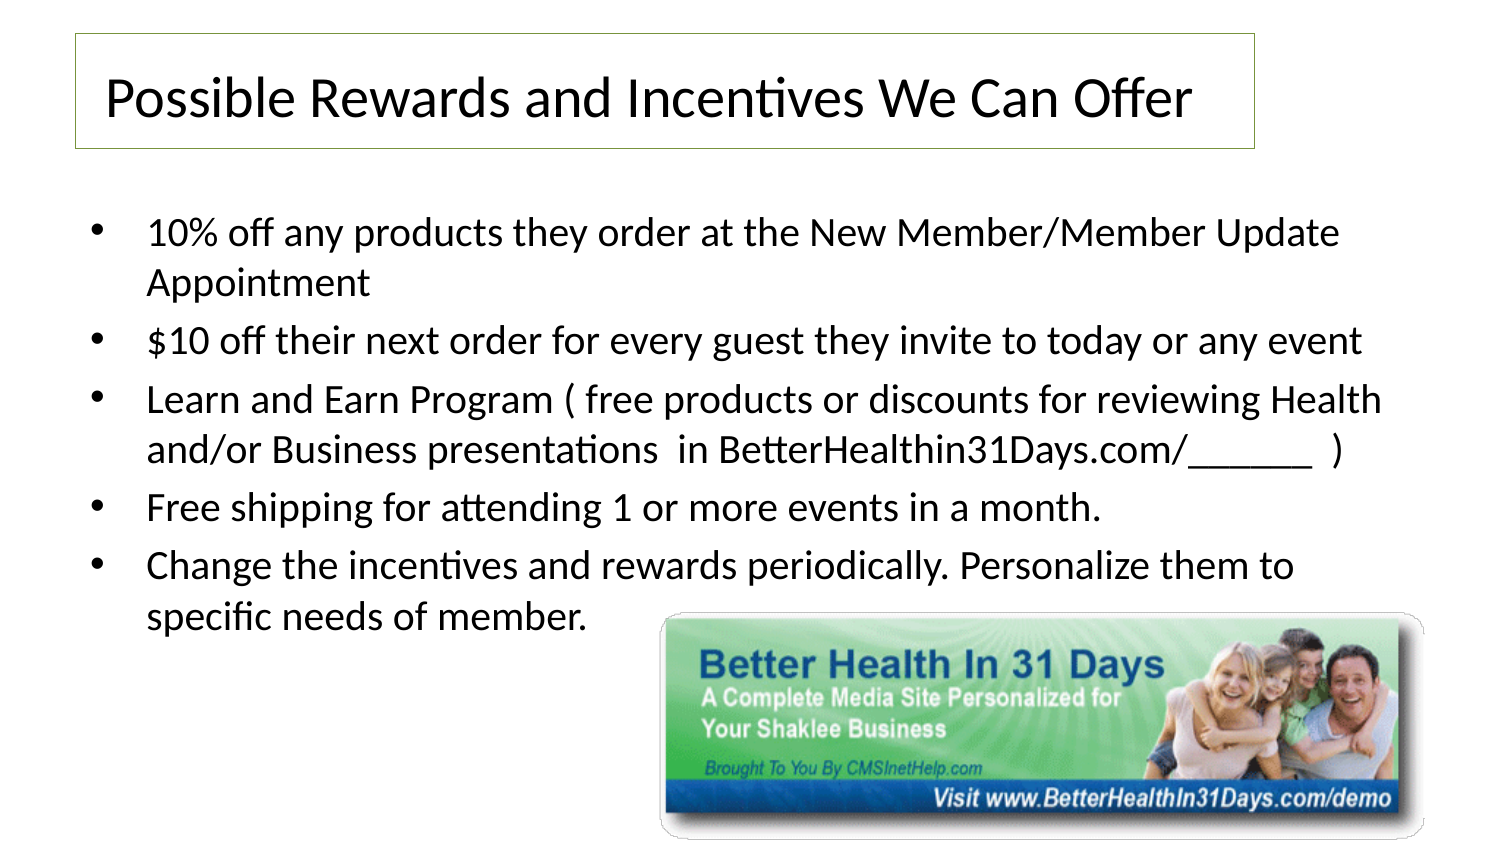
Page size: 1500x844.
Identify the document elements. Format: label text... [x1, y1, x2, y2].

picture [649, 593, 1426, 844]
list 10% off any products they order at the New Member/Member Update Appointment $10 off their next order for every guest they invite to today or any event Learn and Earn Program ( free products or discounts for reviewing Health and/or Business presentations in BetterHealthin31Days.com/______ ) Free shipping for attending 1 or more events in a month. Change the incentives and rewards periodically. Personalize them to specific needs of member. [75, 196, 1425, 754]
title Possible Rewards and Incentives We Can Offer [75, 33, 1255, 149]
